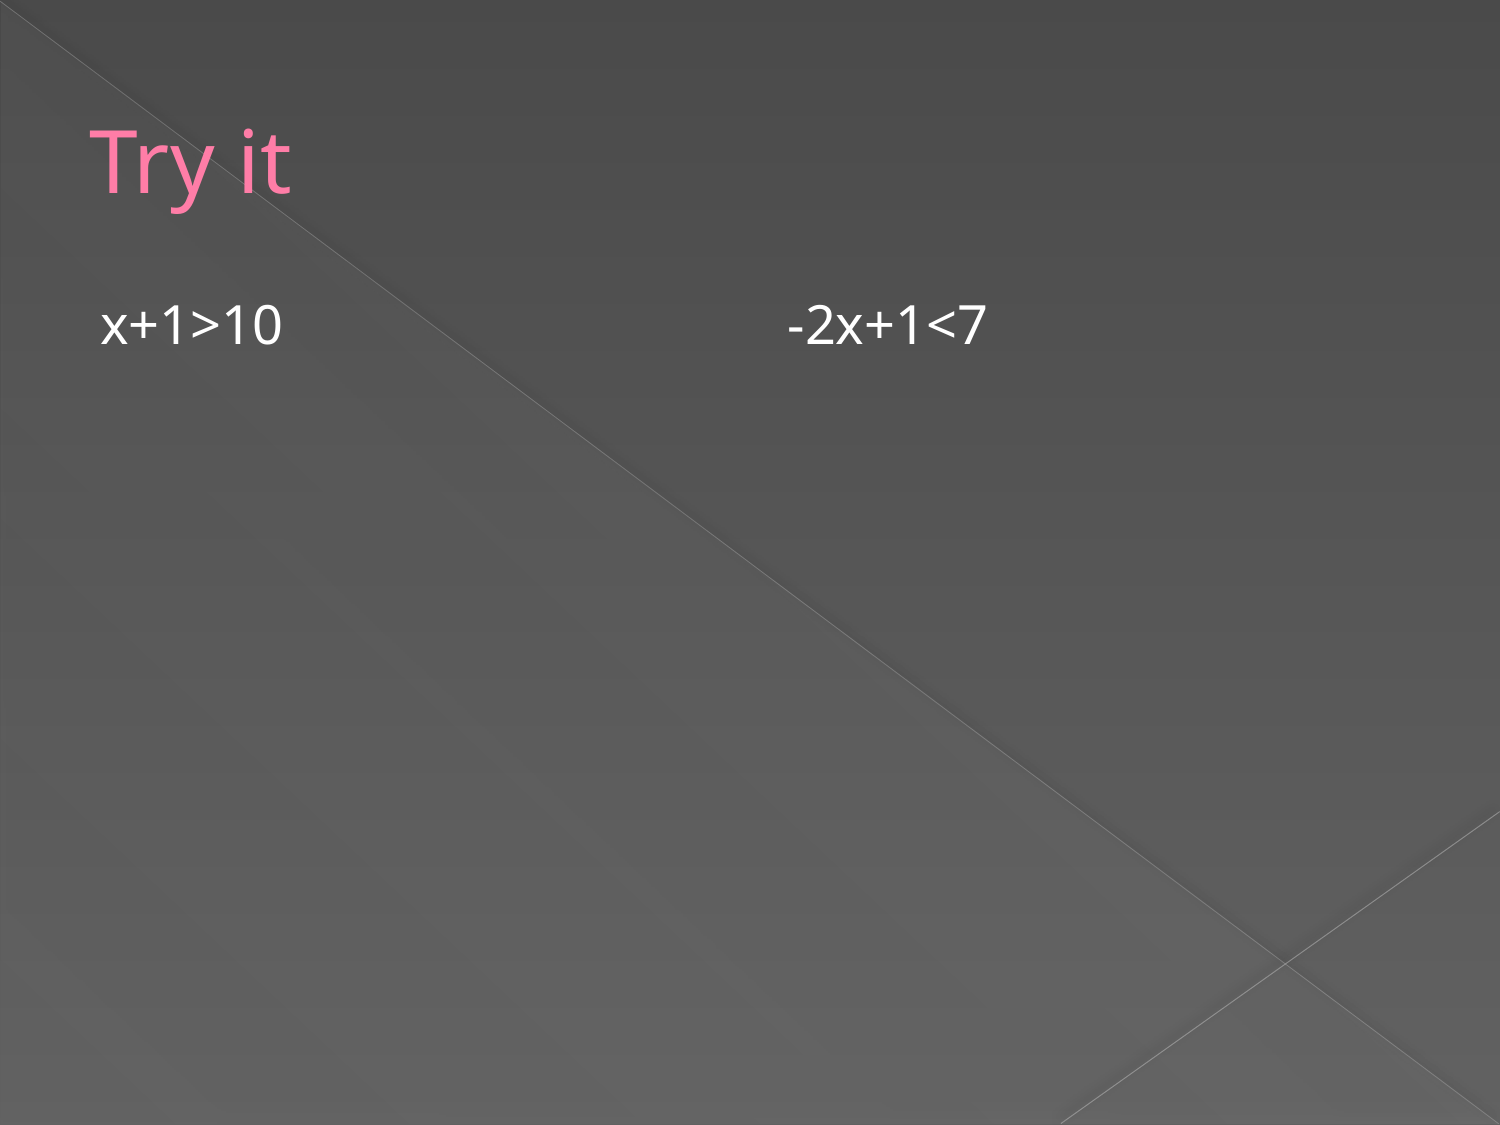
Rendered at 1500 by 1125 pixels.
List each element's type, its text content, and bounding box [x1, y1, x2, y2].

title Try it [75, 43, 1425, 274]
list x+1>10 [75, 282, 738, 1025]
list -2x+1<7 [762, 282, 1425, 1025]
